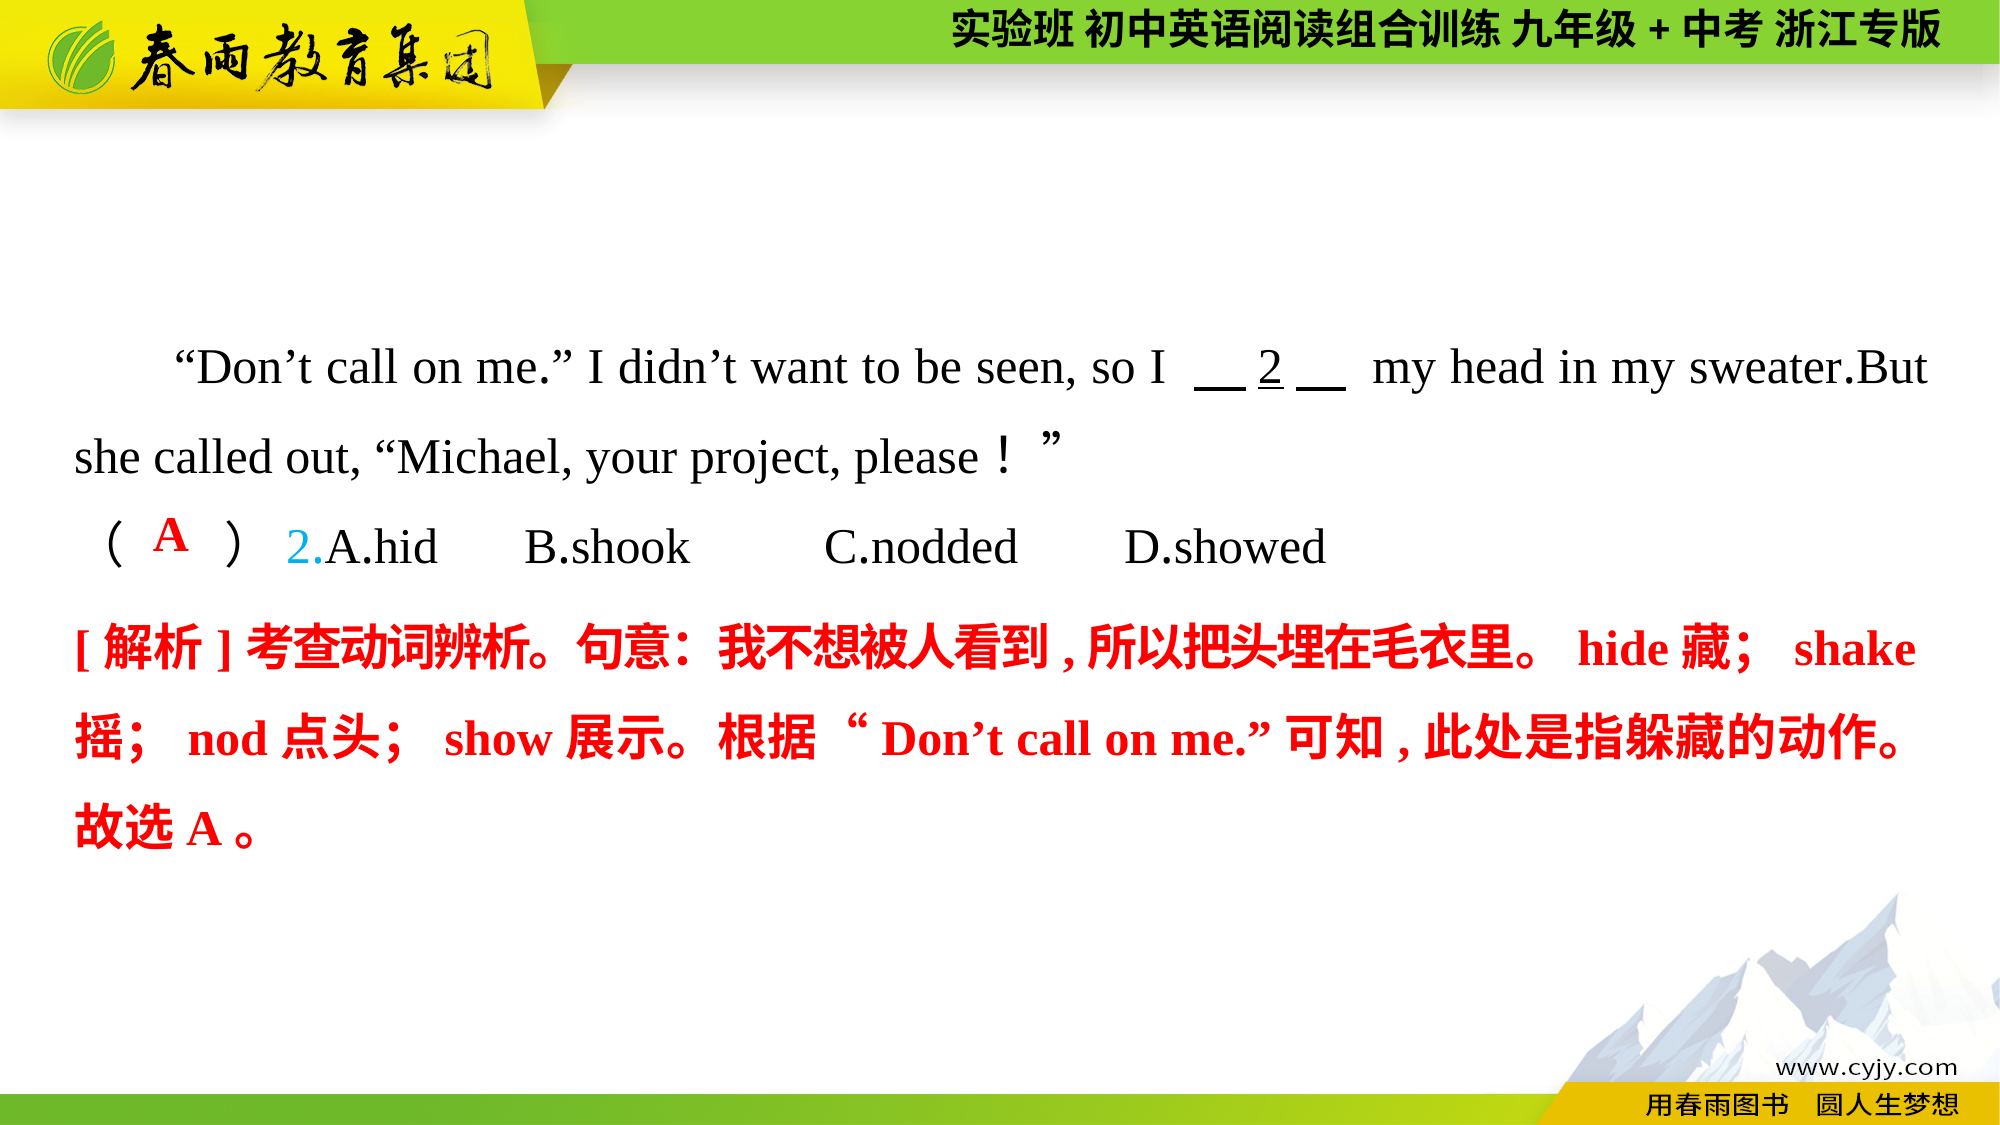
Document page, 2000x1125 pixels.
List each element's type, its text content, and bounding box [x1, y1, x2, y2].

list “Don’t call on me.” I didn’t want to be seen, so I 2 my head in my sweater.But she called out, “Michael, your project, please！” （ ）2.A.hid B.shook C.nodded D.showed [59, 295, 1944, 577]
text_box [解析]考查动词辨析。句意：我不想被人看到,所以把头埋在毛衣里。hide藏；shake摇；nod点头；show展示。根据“Don’t call on me.”可知,此处是指躲藏的动作。故选A。 [59, 577, 1944, 863]
picture [0, 0, 2000, 1125]
text_box A [138, 493, 204, 569]
